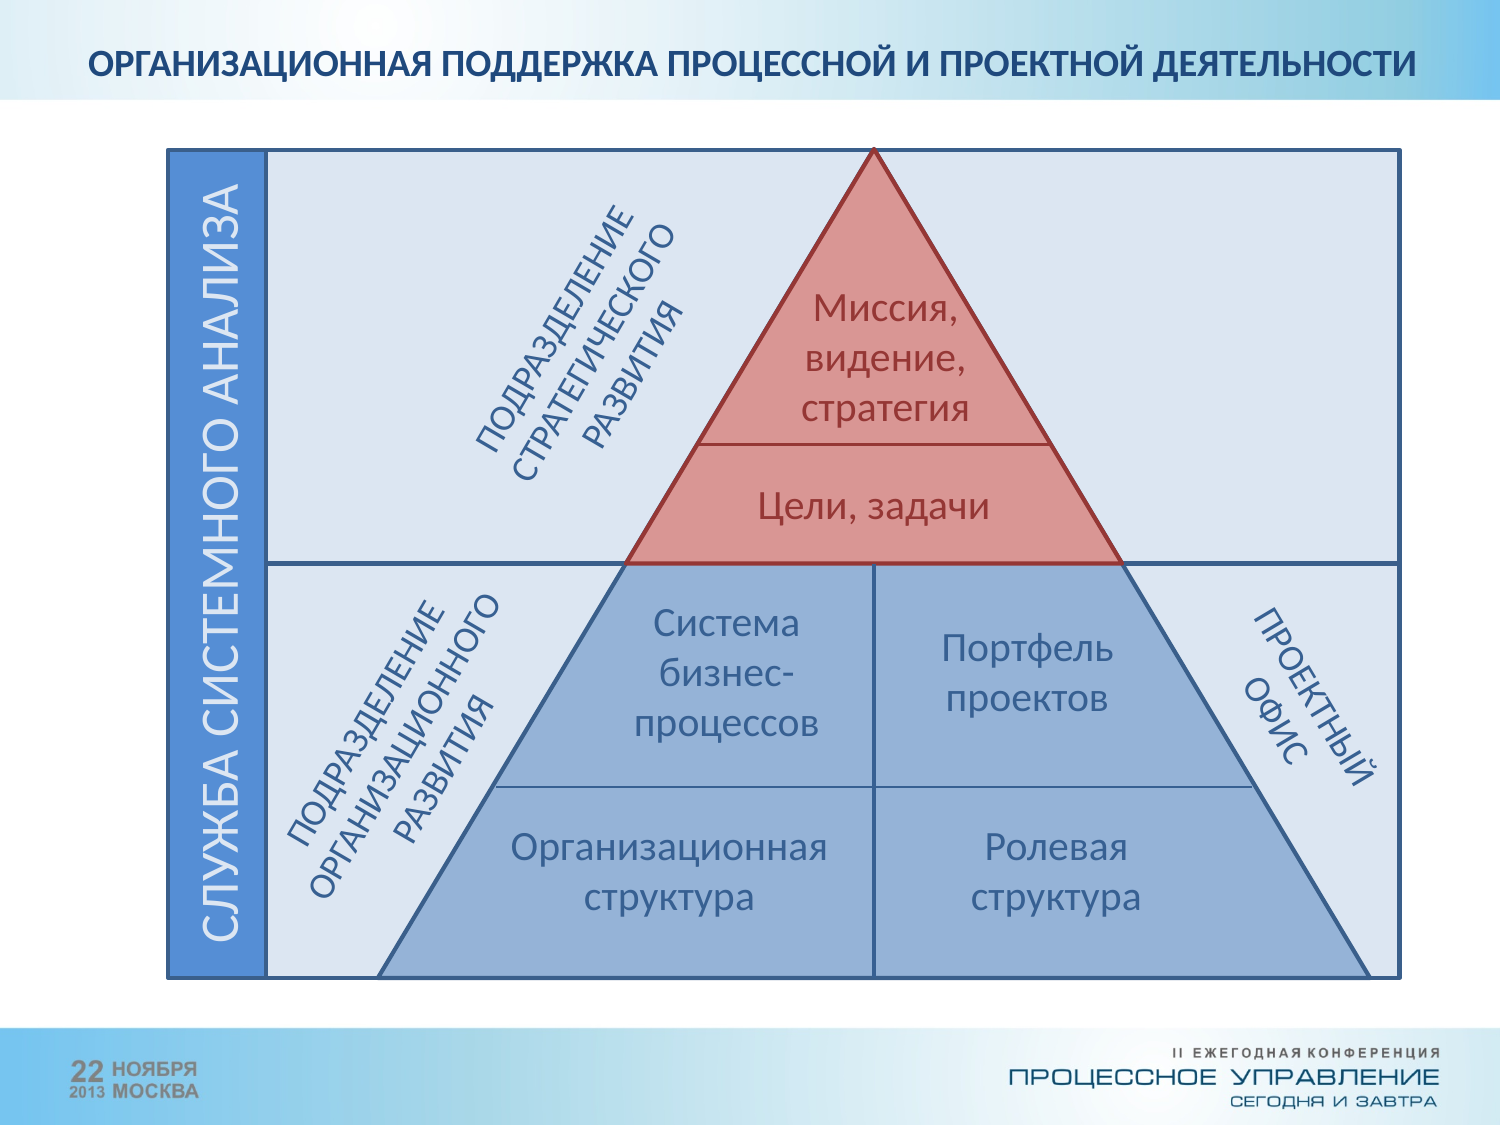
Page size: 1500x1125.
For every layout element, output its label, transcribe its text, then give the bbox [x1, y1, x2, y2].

text_box Миссия, видение, стратегия [779, 272, 993, 438]
text_box ПОДРАЗДЕЛЕНИЕ СТРАТЕГИЧЕСКОГО РАЗВИТИЯ [430, 149, 751, 552]
text_box Портфель проектов [908, 612, 1147, 727]
list ОРГАНИЗАЦИОННАЯ ПОДДЕРЖКА ПРОЦЕССНОЙ И ПРОЕКТНОЙ ДЕЯТЕЛЬНОСТИ [11, 30, 1494, 118]
text_box [1124, 561, 1402, 980]
text_box ПРОЕКТНЫЙ ОФИС [1170, 543, 1425, 872]
text_box [376, 562, 872, 981]
text_box [624, 303, 1124, 566]
text_box [166, 148, 268, 980]
text_box [877, 148, 1402, 561]
text_box Организационная структура [493, 811, 846, 927]
picture [0, 0, 1500, 1125]
text_box СЛУЖБА СИСТЕМНОГО АНАЛИЗА [176, 149, 257, 979]
text_box Система бизнес-процессов [607, 587, 846, 752]
text_box [268, 561, 624, 980]
text_box ПОДРАЗДЕЛЕНИЕ ОРГАНИЗАЦИОННОГО РАЗВИТИЯ [268, 539, 565, 952]
text_box [877, 562, 1372, 981]
text_box Ролевая структура [880, 811, 1233, 927]
text_box Цели, задачи [696, 470, 1052, 535]
text_box [798, 146, 951, 272]
text_box [268, 148, 871, 561]
